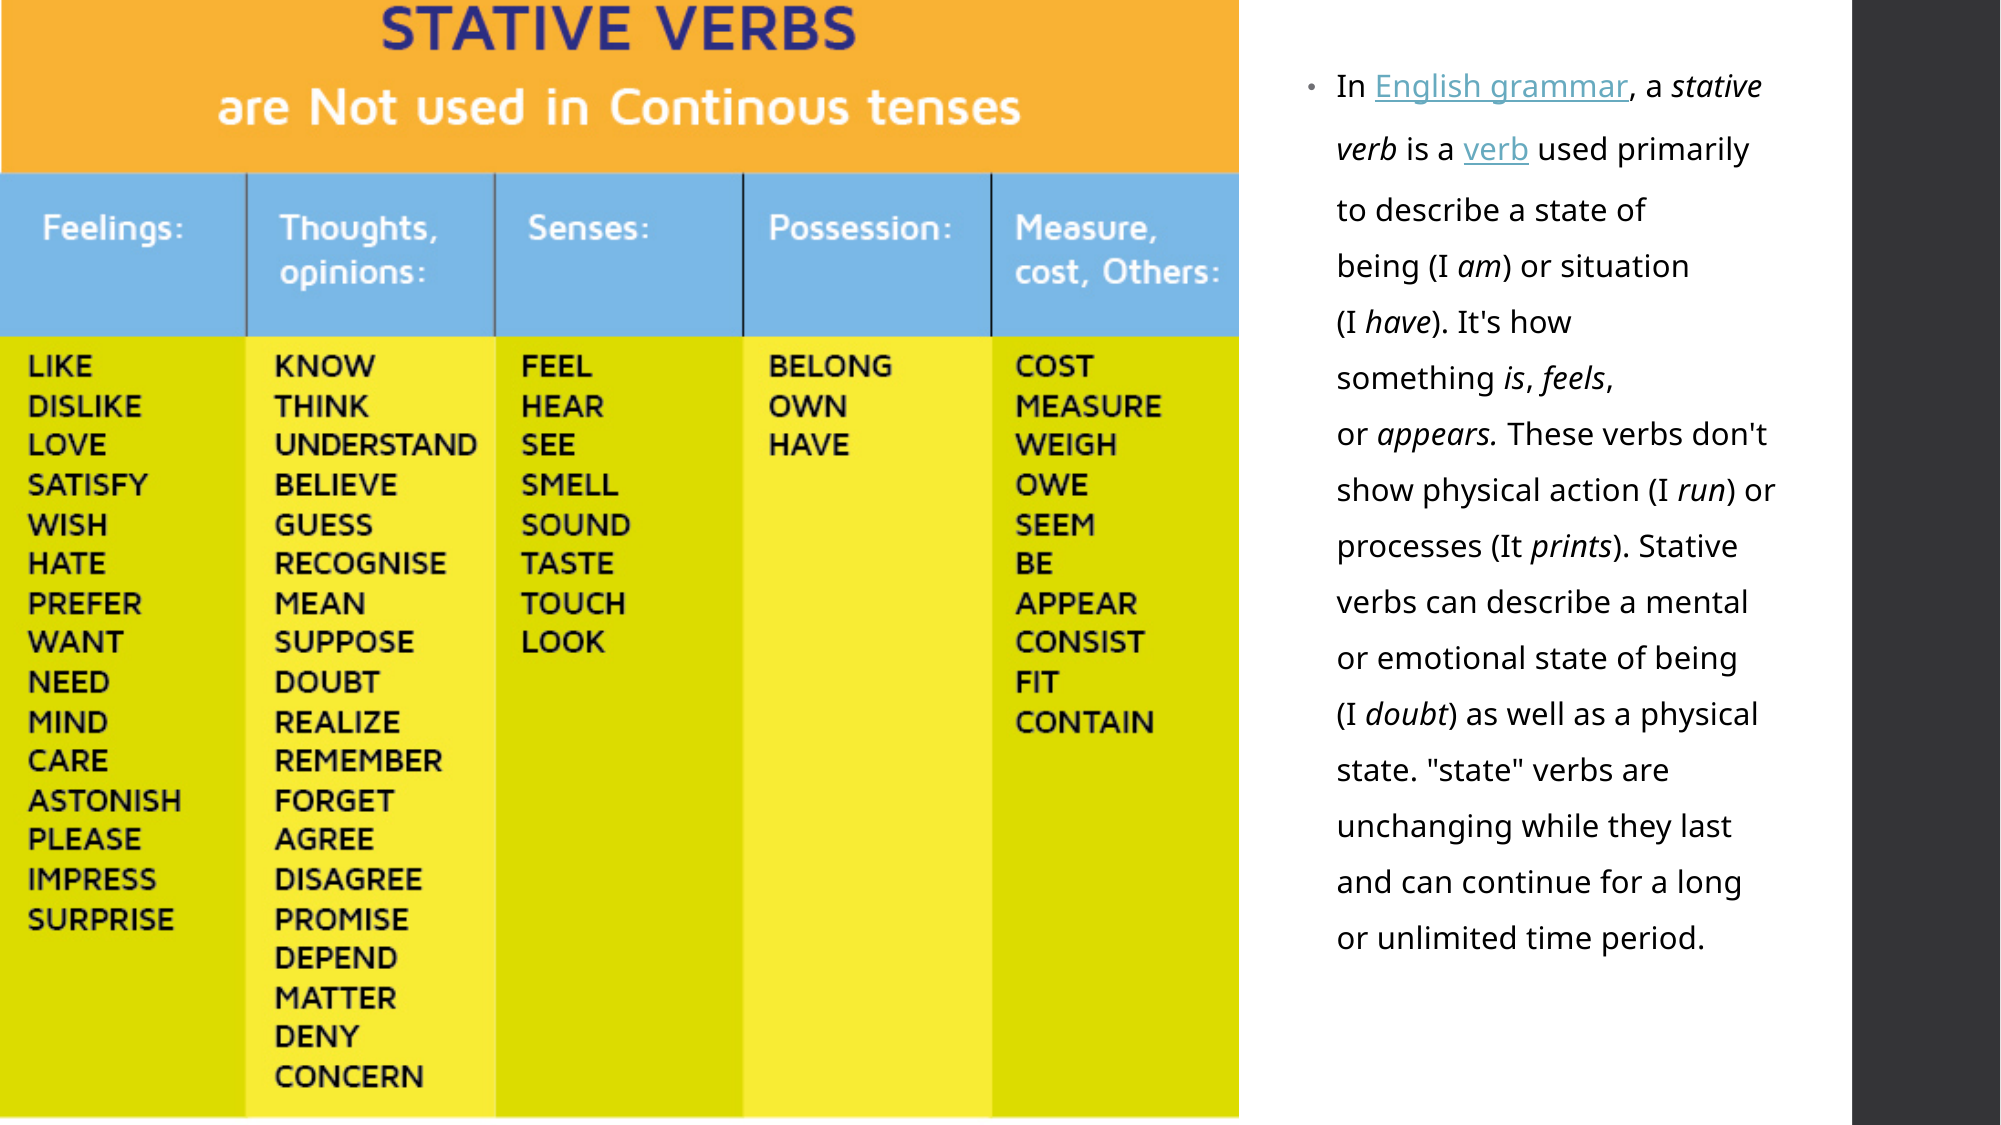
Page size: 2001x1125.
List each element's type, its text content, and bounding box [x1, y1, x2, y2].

text_box [1851, 0, 2000, 1125]
picture [0, 0, 1240, 1125]
list In English grammar, a stative verb is a verb used primarily to describe a state of being (I am) or situation (I have). It's how something is, feels, or appears. These verbs don't show physical action (I run) or processes (It prints). Stative verbs can describe a mental or emotional state of being (I doubt) as well as a physical state. "state" verbs are unchanging while they last and can continue for a long or unlimited time period. [1292, 37, 1797, 1014]
